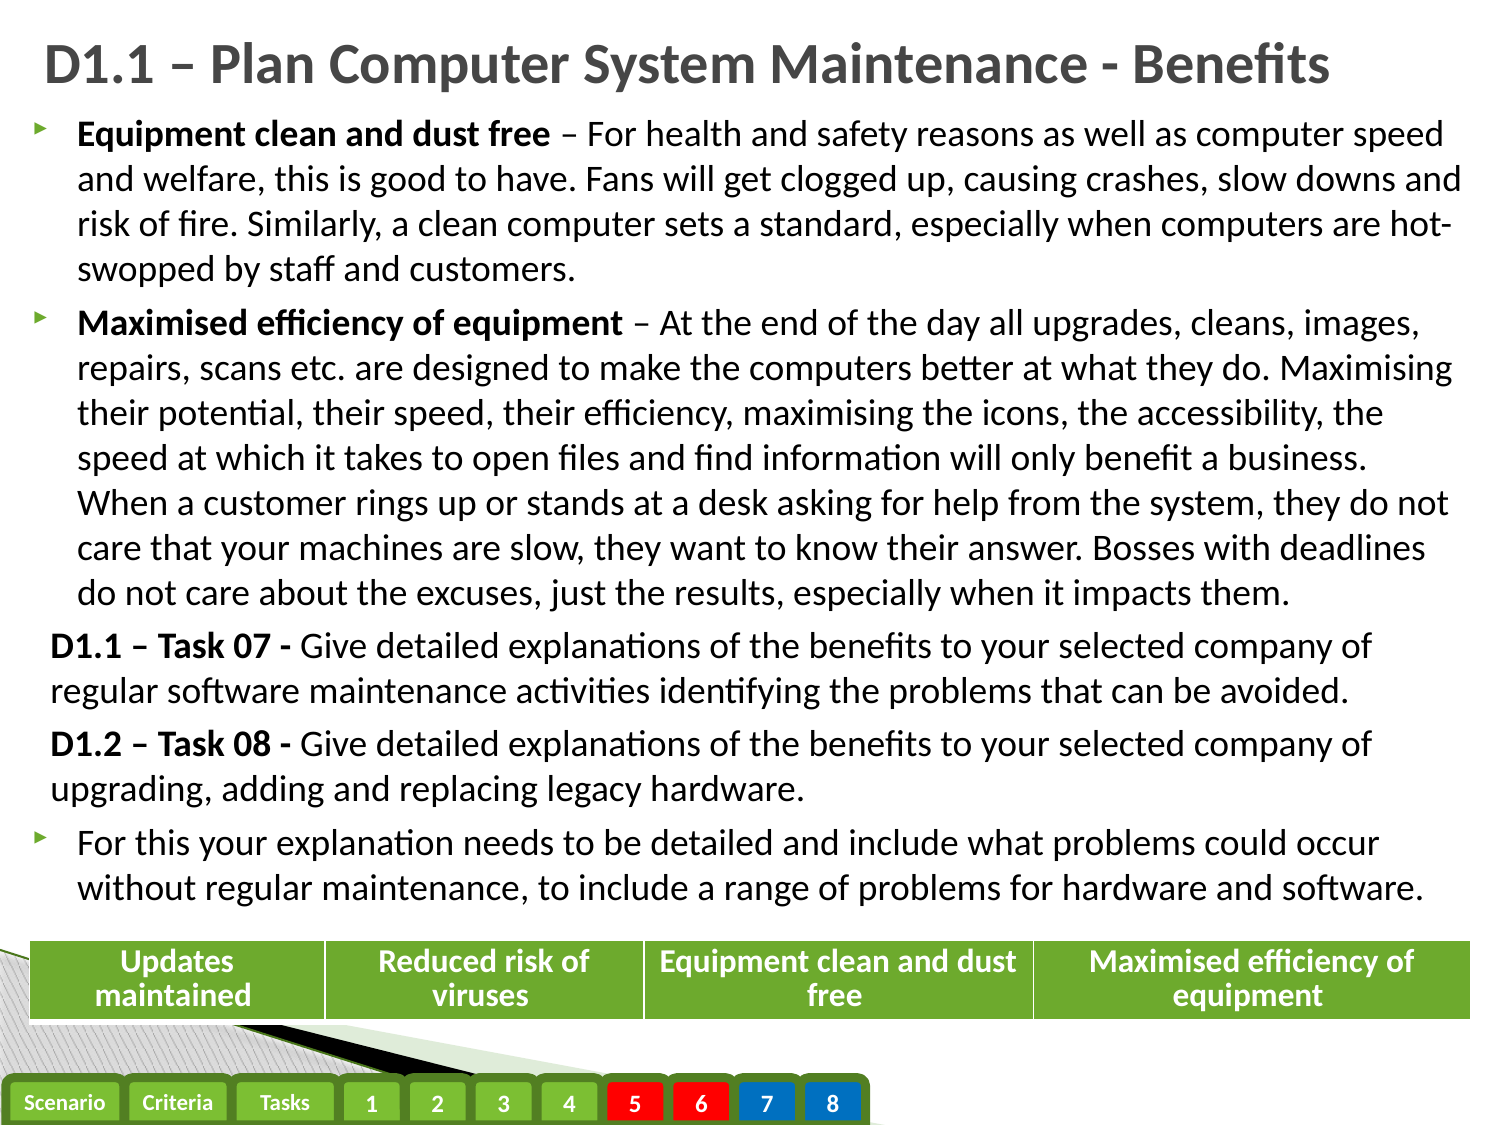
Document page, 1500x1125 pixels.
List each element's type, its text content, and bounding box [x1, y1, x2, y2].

title D1.1 – Plan Computer System Maintenance - Benefits [29, 30, 1463, 90]
table_header Maximised efficiency of equipment [1034, 941, 1470, 1019]
list Equipment clean and dust free – For health and safety reasons as well as computer speed and welfare, this is good to have. Fans will get clogged up, causing crashes, slow downs and risk of fire. Similarly, a clean computer sets a standard, especially when computers are hot-swopped by staff and customers. Maximised efficiency of equipment – At the end of the day all upgrades, cleans, images, repairs, scans etc. are designed to make the computers better at what they do. Maximising their potential, their speed, their efficiency, maximising the icons, the accessibility, the speed at which it takes to open files and find information will only benefit a business. When a customer rings up or stands at a desk asking for help from the system, they do not care that your machines are slow, they want to know their answer. Bosses with deadlines do not care about the excuses, just the results, especially when it impacts them. D1.1 – Task 07 - Give detailed explanations of the benefits to your selected company of regular software maintenance activities identifying the problems that can be avoided. D1.2 – Task 08 - Give detailed explanations of the benefits to your selected company of upgrading, adding and replacing legacy hardware. For this your explanation needs to be detailed and include what problems could occur without regular maintenance, to include a range of problems for hardware and software. [17, 101, 1483, 976]
table_header Reduced risk of viruses [326, 941, 643, 1019]
table_header Equipment clean and dust free [645, 941, 1033, 1019]
table_header Updates maintained [30, 941, 324, 1019]
